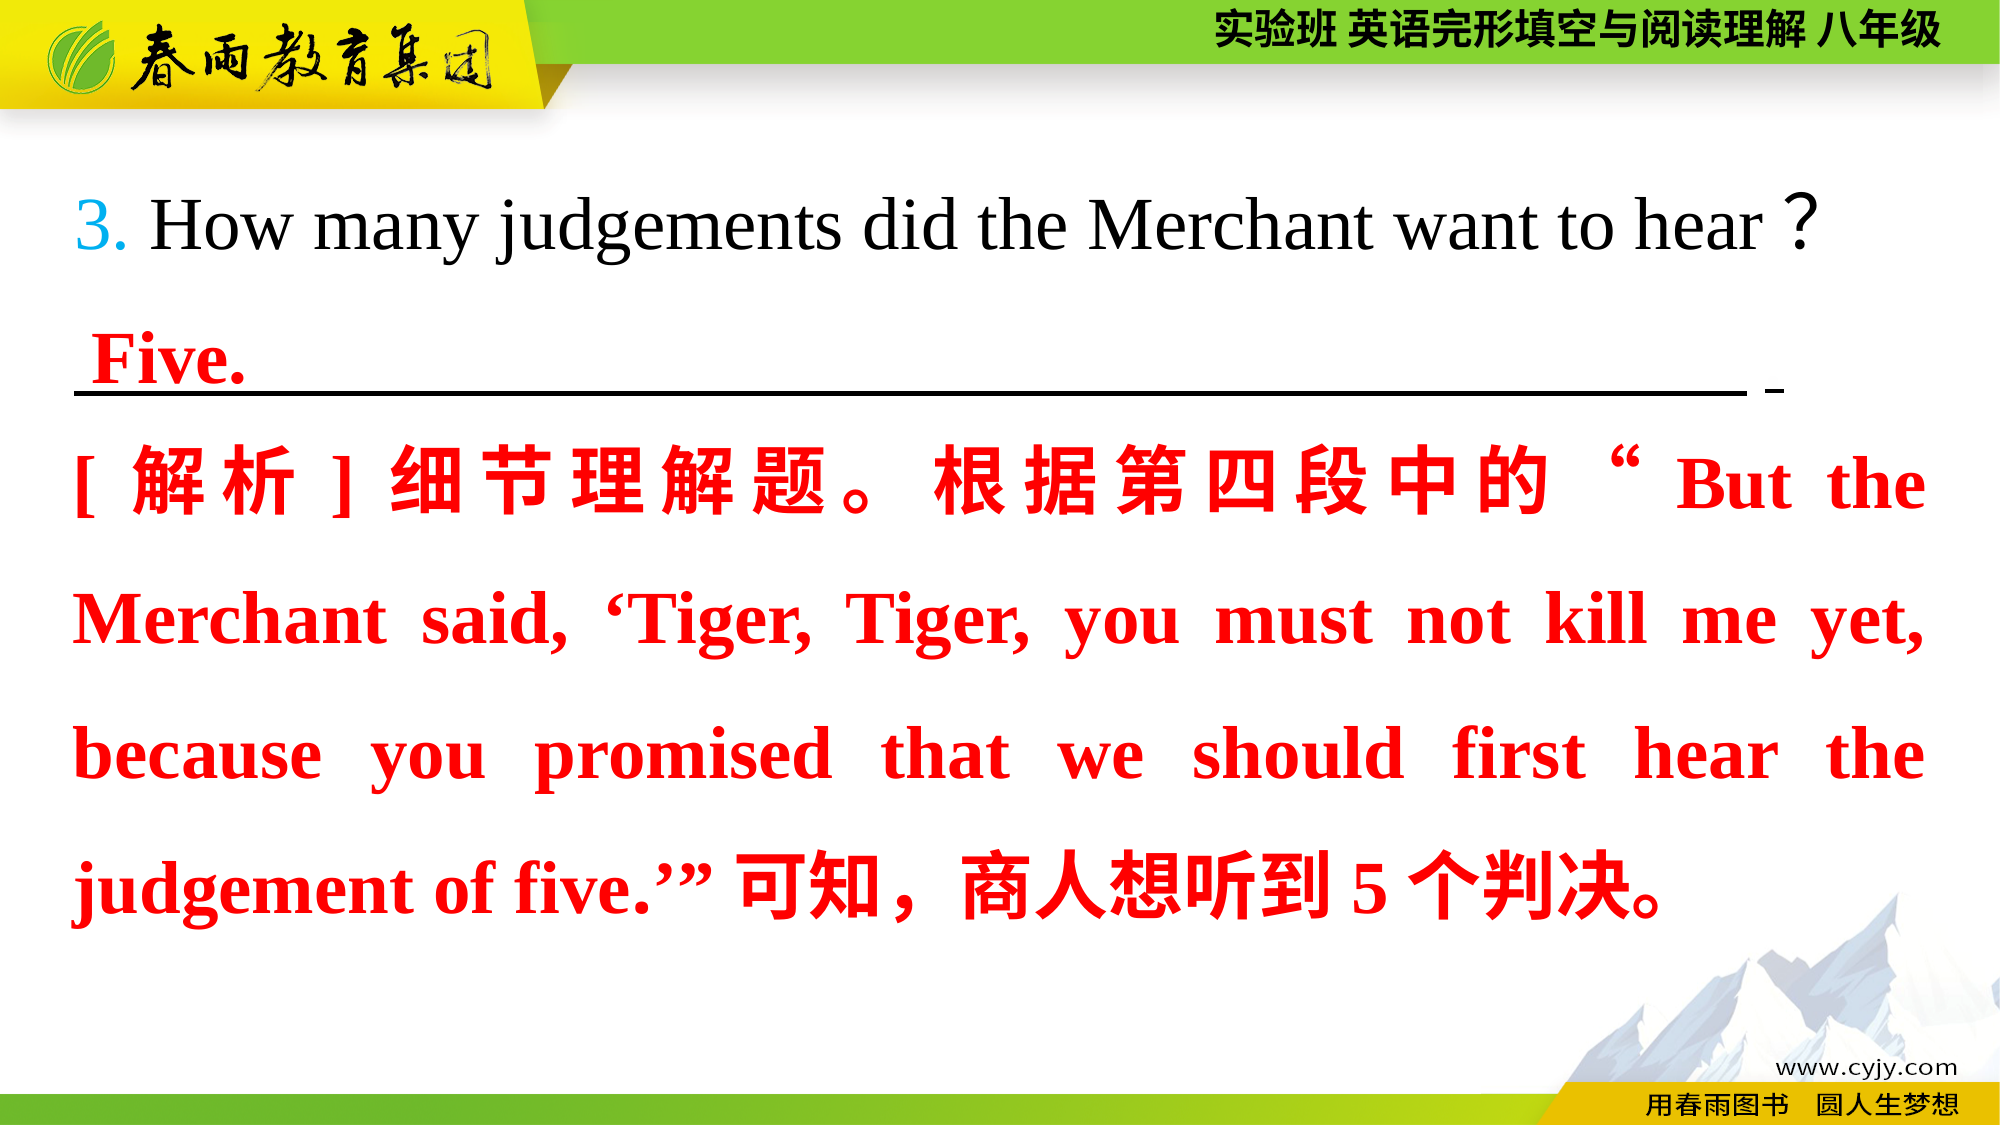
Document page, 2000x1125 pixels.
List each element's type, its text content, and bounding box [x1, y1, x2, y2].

list 3. How many judgements did the Merchant want to hear？ , [59, 122, 1944, 411]
text_box [解析]细节理解题。根据第四段中的“But the Merchant said, ‘Tiger, Tiger, you must not kill me yet, because you promised that we should first hear the judgement of five.’”可知，商人想听到5个判决。 [57, 380, 1942, 936]
picture [0, 0, 2000, 1125]
text_box Five. [76, 256, 439, 380]
